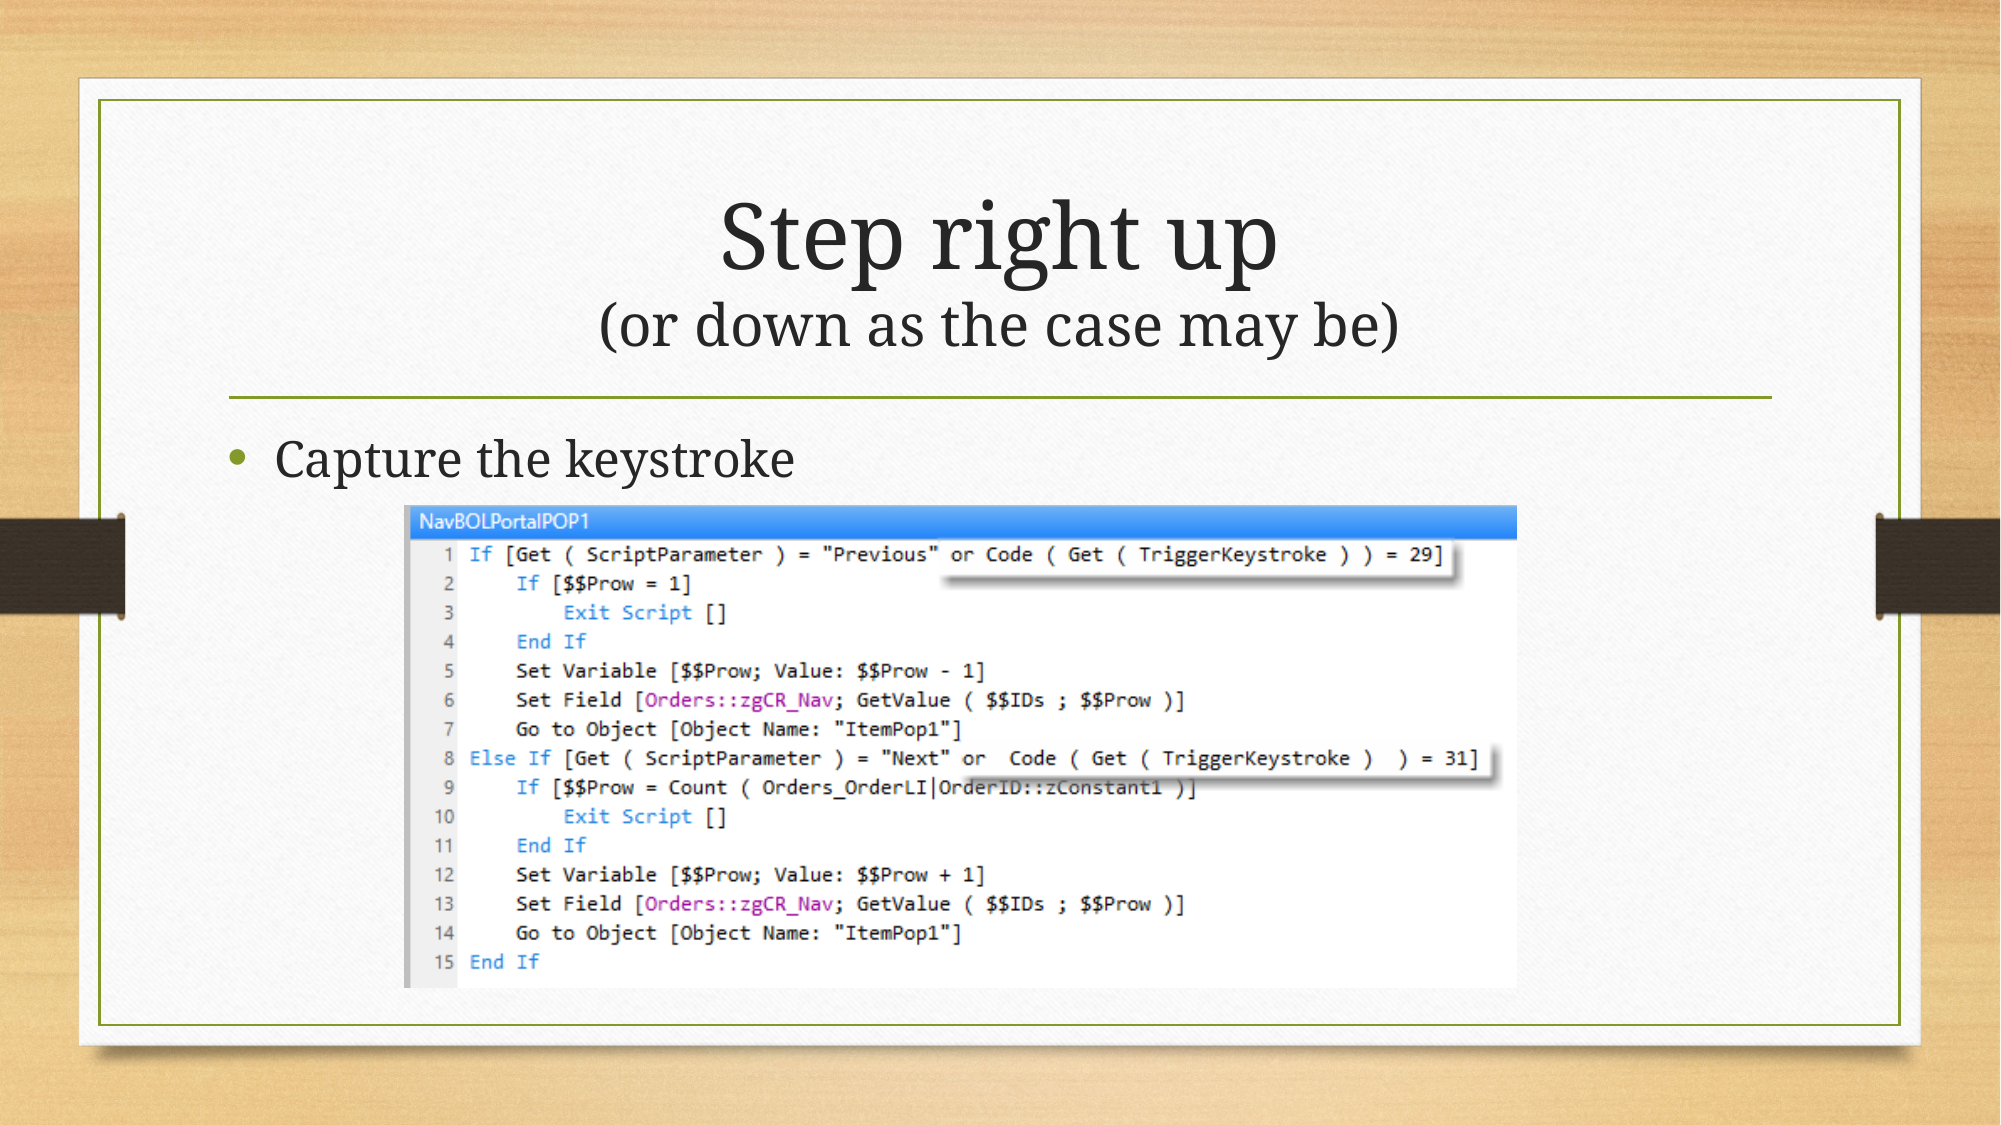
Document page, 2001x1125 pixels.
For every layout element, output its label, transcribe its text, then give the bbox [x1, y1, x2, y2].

list Capture the keystroke [212, 419, 1788, 964]
picture [0, 0, 2001, 1125]
title Step right up (or down as the case may be) [212, 161, 1788, 375]
